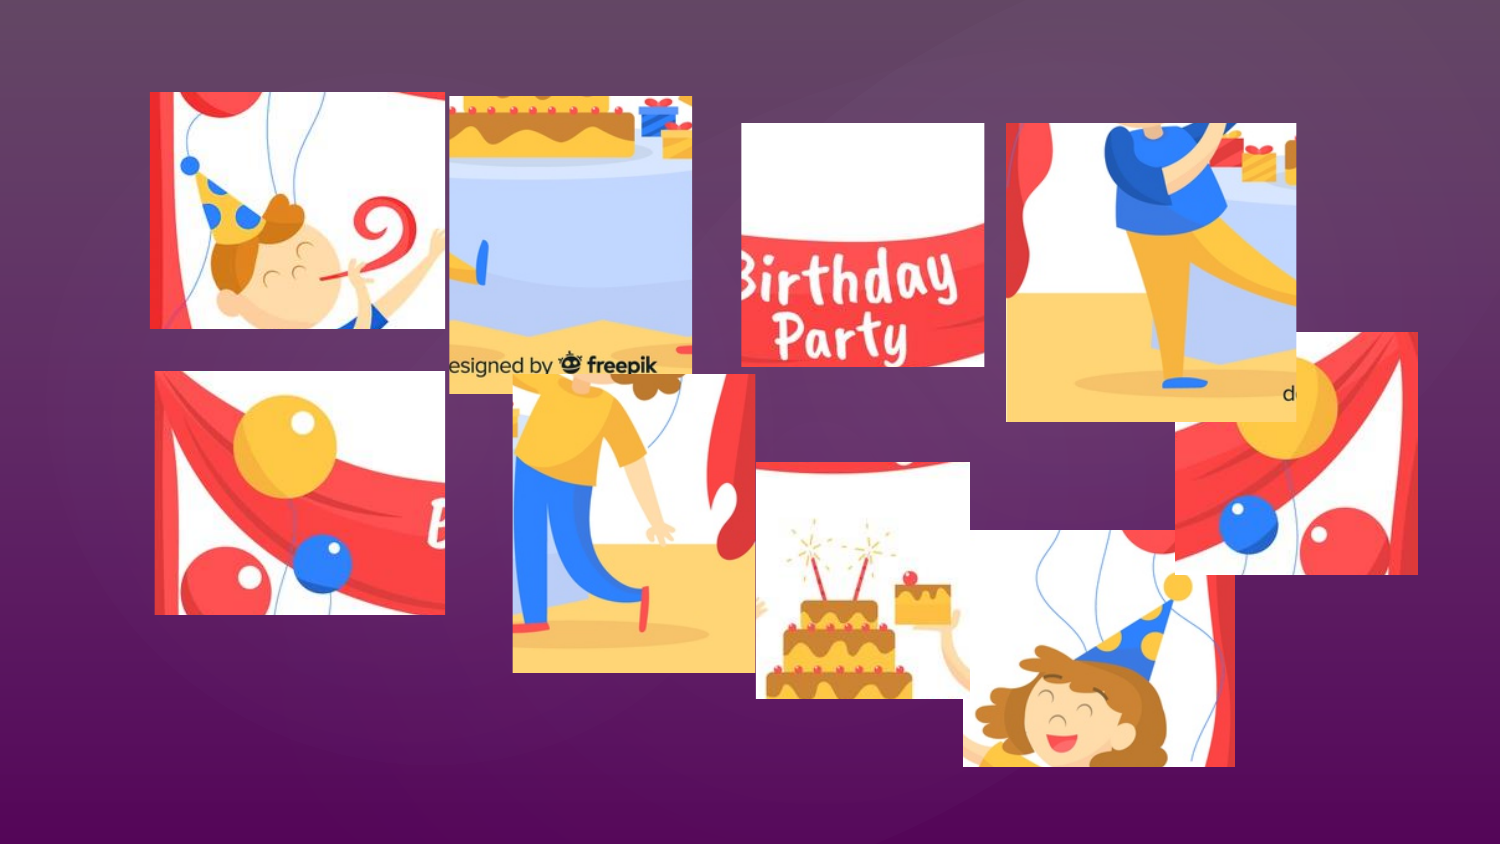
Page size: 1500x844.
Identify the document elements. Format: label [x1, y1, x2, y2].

picture [153, 371, 446, 615]
picture [740, 123, 985, 367]
picture [448, 95, 1419, 767]
picture [149, 92, 446, 330]
